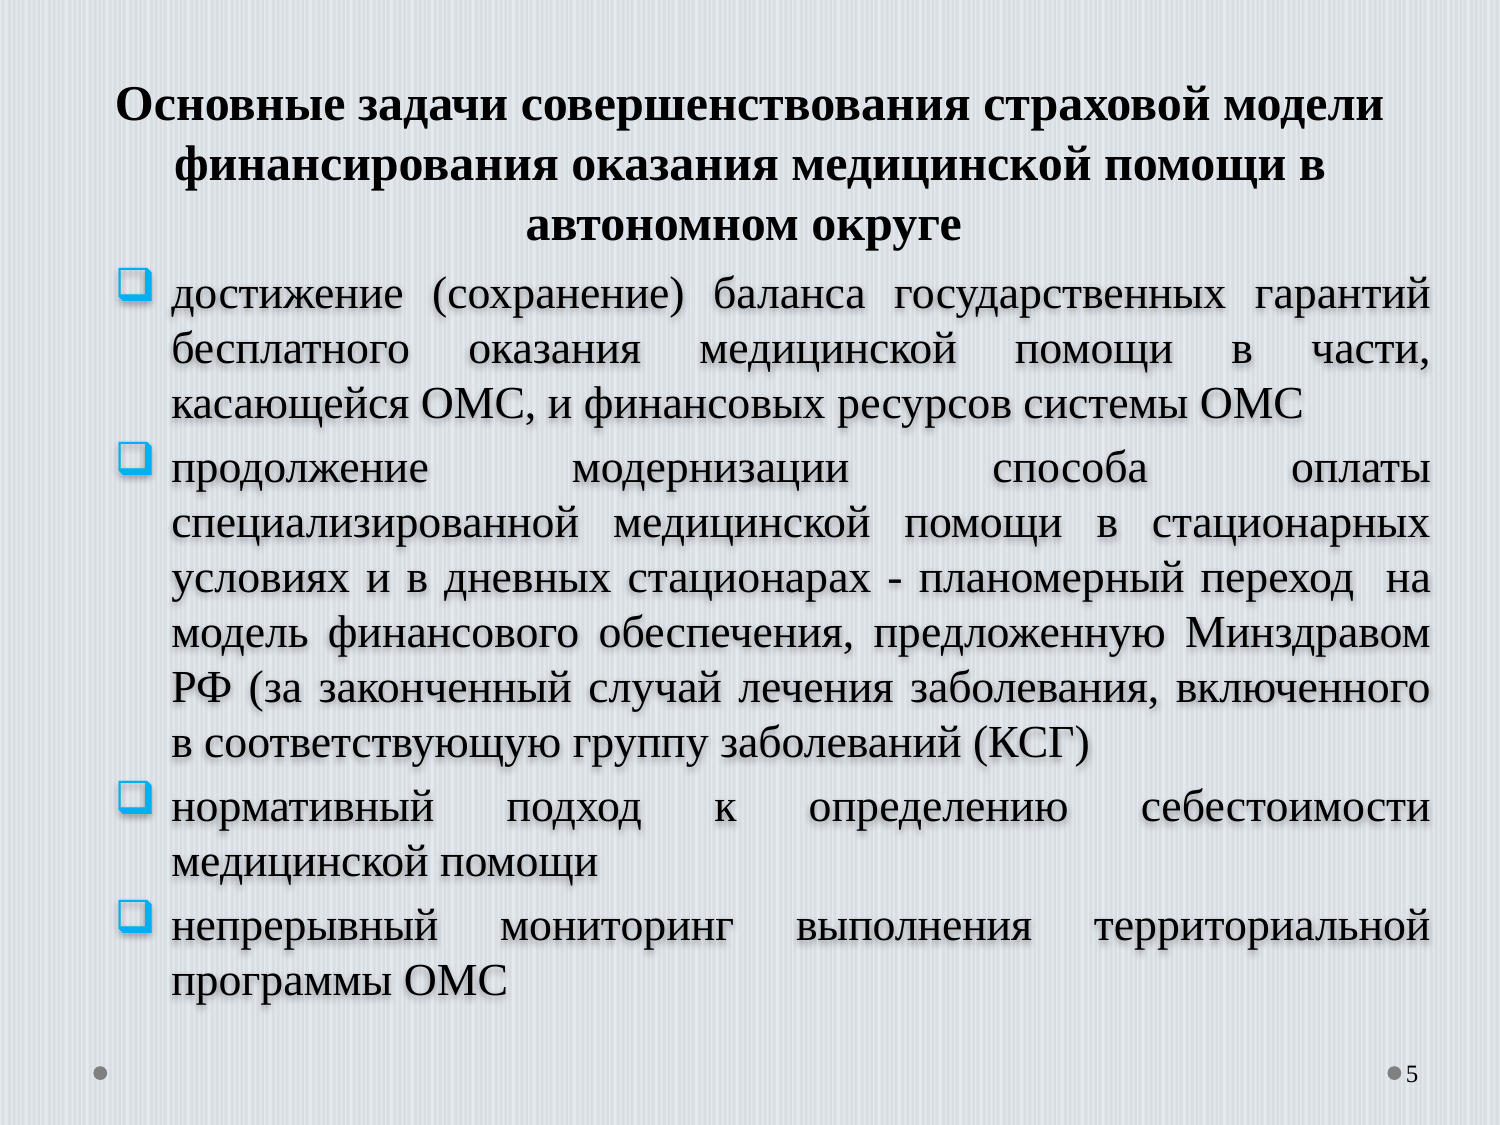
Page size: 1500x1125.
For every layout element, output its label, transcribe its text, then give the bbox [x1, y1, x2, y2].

title Основные задачи совершенствования страховой модели финансирования оказания медицинской помощи в автономном округе [99, 42, 1400, 254]
slide_number 5 [1401, 1042, 1494, 1103]
list достижение (сохранение) баланса государственных гарантий бесплатного оказания медицинской помощи в части, касающейся ОМС, и финансовых ресурсов системы ОМС продолжение модернизации способа оплаты специализированной медицинской помощи в стационарных условиях и в дневных стационарах - планомерный переход на модель финансового обеспечения, предложенную Минздравом РФ (за законченный случай лечения заболевания, включенного в соответствующую группу заболеваний (КСГ) нормативный подход к определению себестоимости медицинской помощи непрерывный мониторинг выполнения территориальной программы ОМС [99, 255, 1448, 1083]
